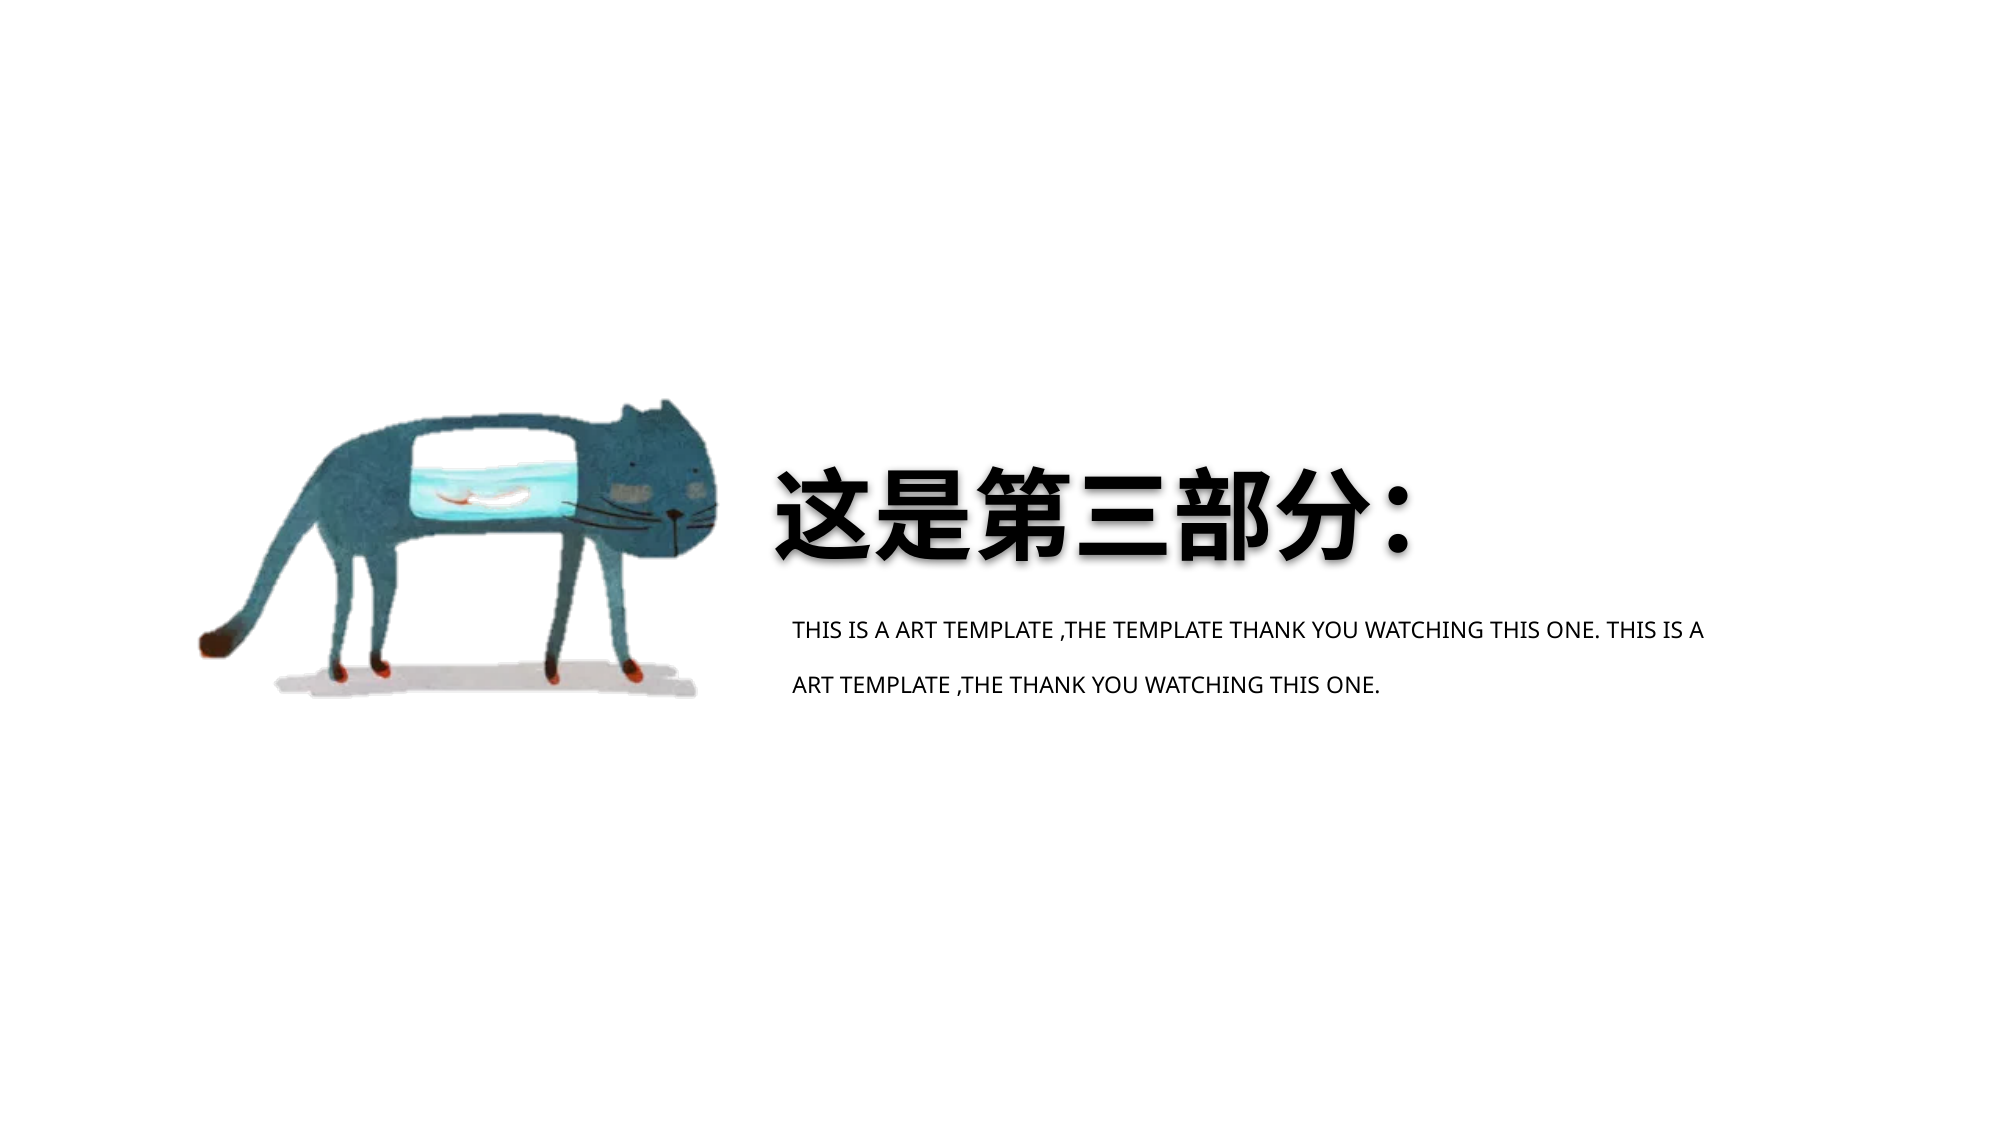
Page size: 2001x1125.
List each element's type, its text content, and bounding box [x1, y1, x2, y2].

text_box THIS IS A ART TEMPLATE ,THE TEMPLATE THANK YOU WATCHING THIS ONE. THIS IS A ART TEMPLATE ,THE THANK YOU WATCHING THIS ONE. [812, 580, 1730, 706]
text_box 这是第三部分： [812, 444, 1521, 580]
picture [159, 261, 812, 841]
